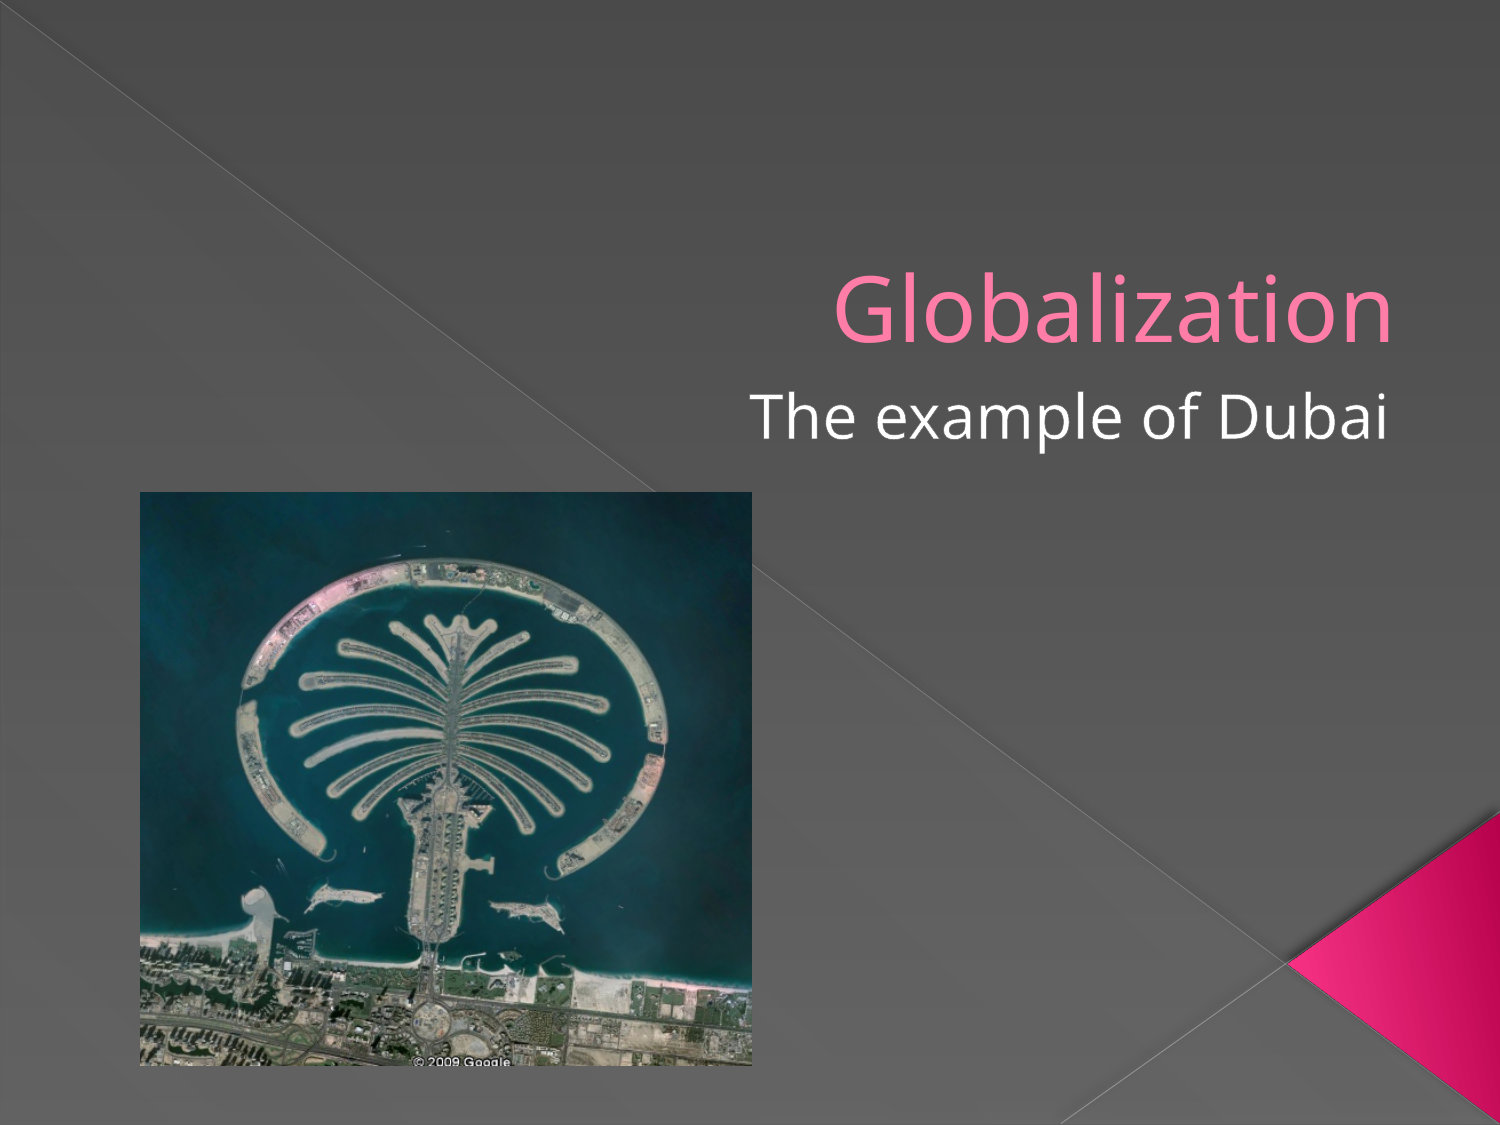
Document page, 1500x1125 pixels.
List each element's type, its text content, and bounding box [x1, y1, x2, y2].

title Globalization [88, 127, 1412, 369]
subtitle The example of Dubai [88, 369, 1412, 657]
picture [140, 491, 752, 1066]
